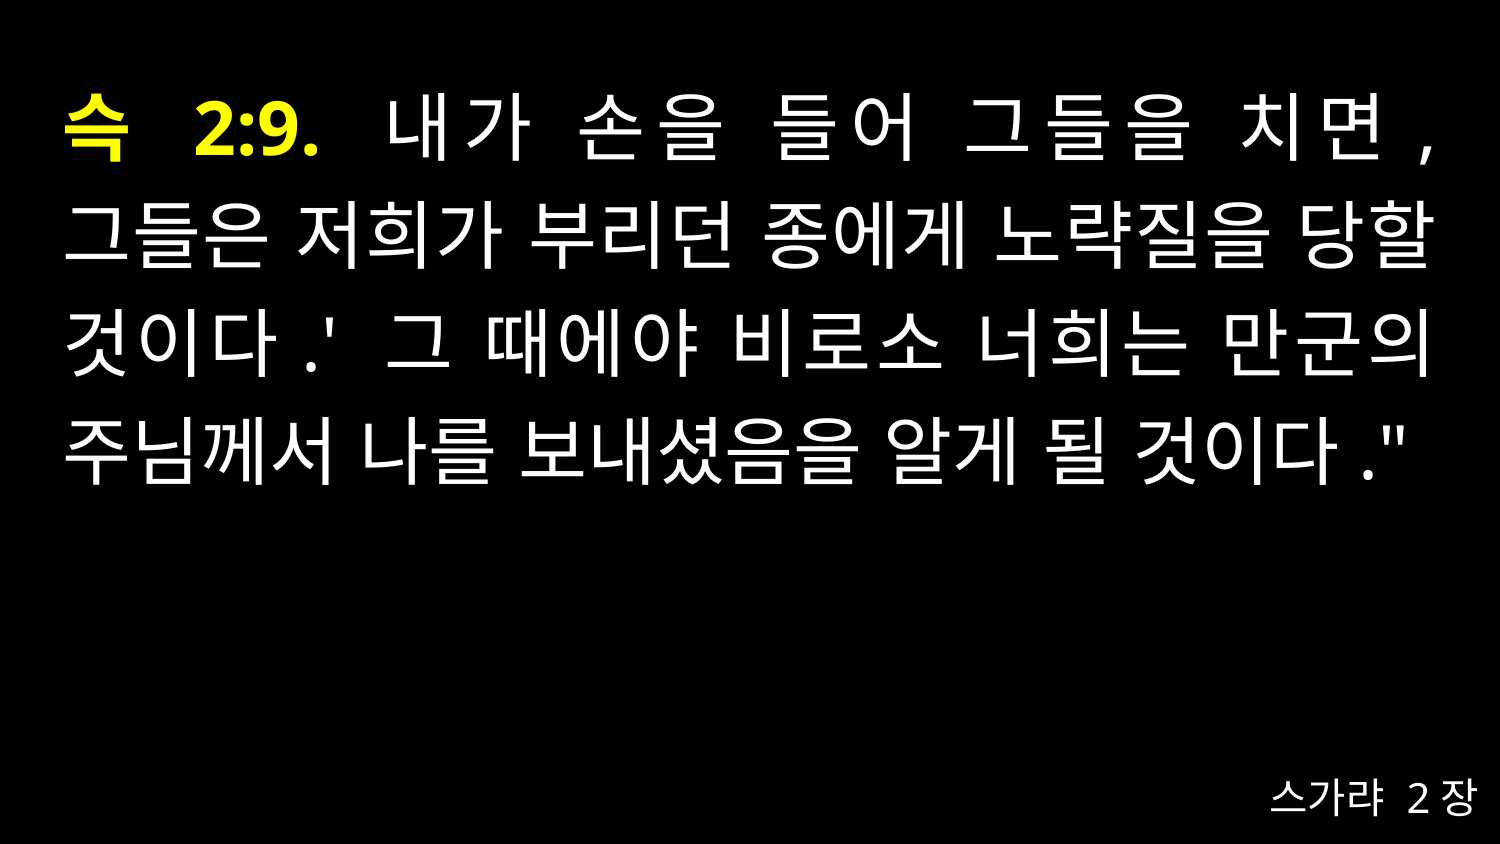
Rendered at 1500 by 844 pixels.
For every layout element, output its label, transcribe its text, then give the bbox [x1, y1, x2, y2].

title 슥 2:9. 내가 손을 들어 그들을 치면, 그들은 저희가 부리던 종에게 노략질을 당할 것이다.' 그 때에야 비로소 너희는 만군의 주님께서 나를 보내셨음을 알게 될 것이다." [0, 0, 1500, 844]
subtitle 스가랴 2장 [916, 770, 1500, 844]
